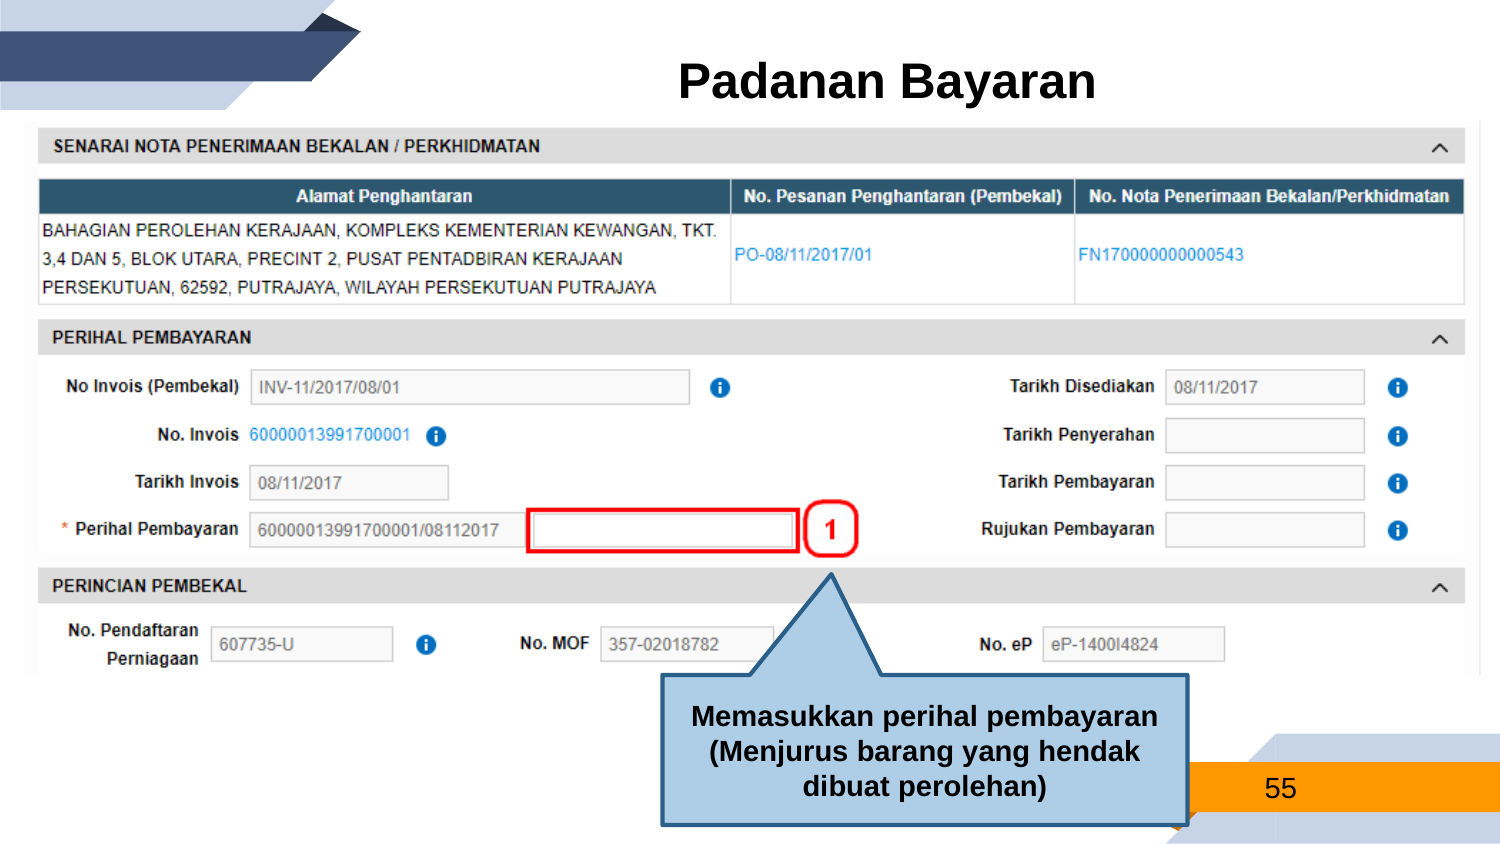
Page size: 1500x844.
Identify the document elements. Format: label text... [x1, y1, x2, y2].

slide_number 55 [1249, 760, 1494, 813]
text_box Memasukkan perihal pembayaran (Menjurus barang yang hendak dibuat perolehan) [660, 683, 1190, 828]
text_box Padanan Bayaran [323, 45, 1452, 111]
picture [24, 121, 1488, 676]
